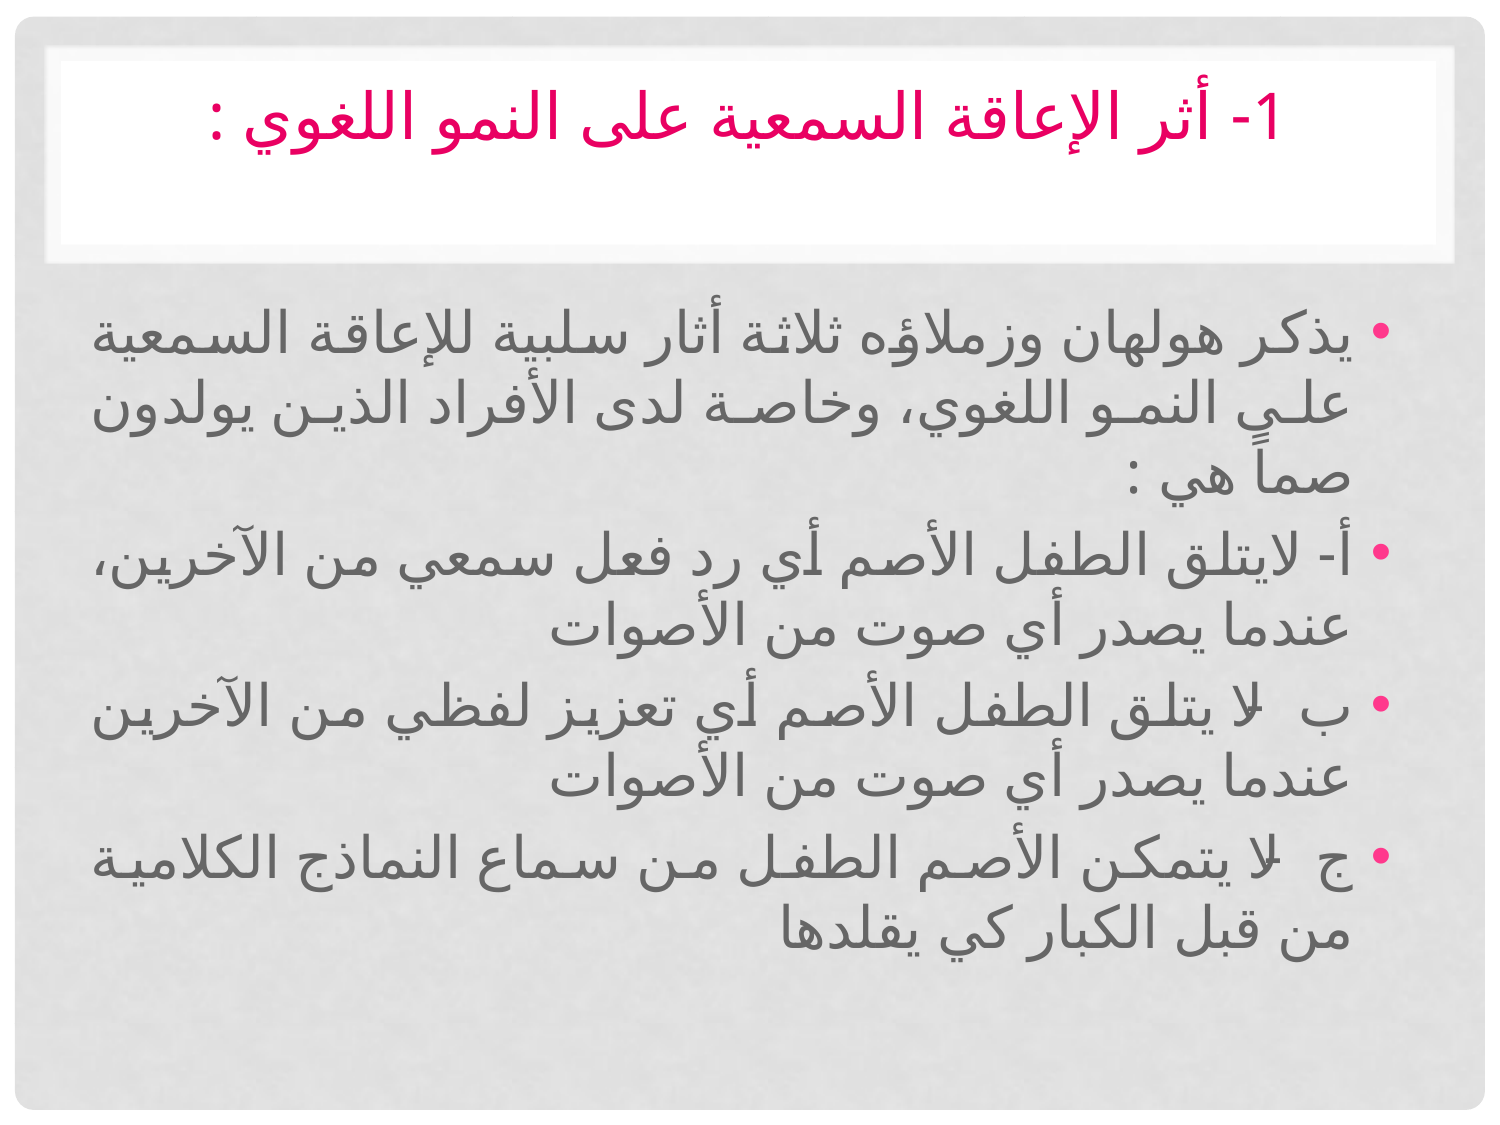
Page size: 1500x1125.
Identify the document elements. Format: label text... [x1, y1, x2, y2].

list يذكر هولهان وزملاؤه ثلاثة أثار سلبية للإعاقة السمعية على النمو اللغوي، وخاصة لدى الأفراد الذين يولدون صماً هي : أ- لايتلق الطفل الأصم أي رد فعل سمعي من الآخرين، عندما يصدر أي صوت من الأصوات ب- لا يتلق الطفل الأصم أي تعزيز لفظي من الآخرين عندما يصدر أي صوت من الأصوات ج- لا يتمكن الأصم الطفل من سماع النماذج الكلامية من قبل الكبار كي يقلدها [75, 287, 1425, 1005]
title 1- أثر الإعاقة السمعية على النمو اللغوي : [69, 66, 1425, 238]
